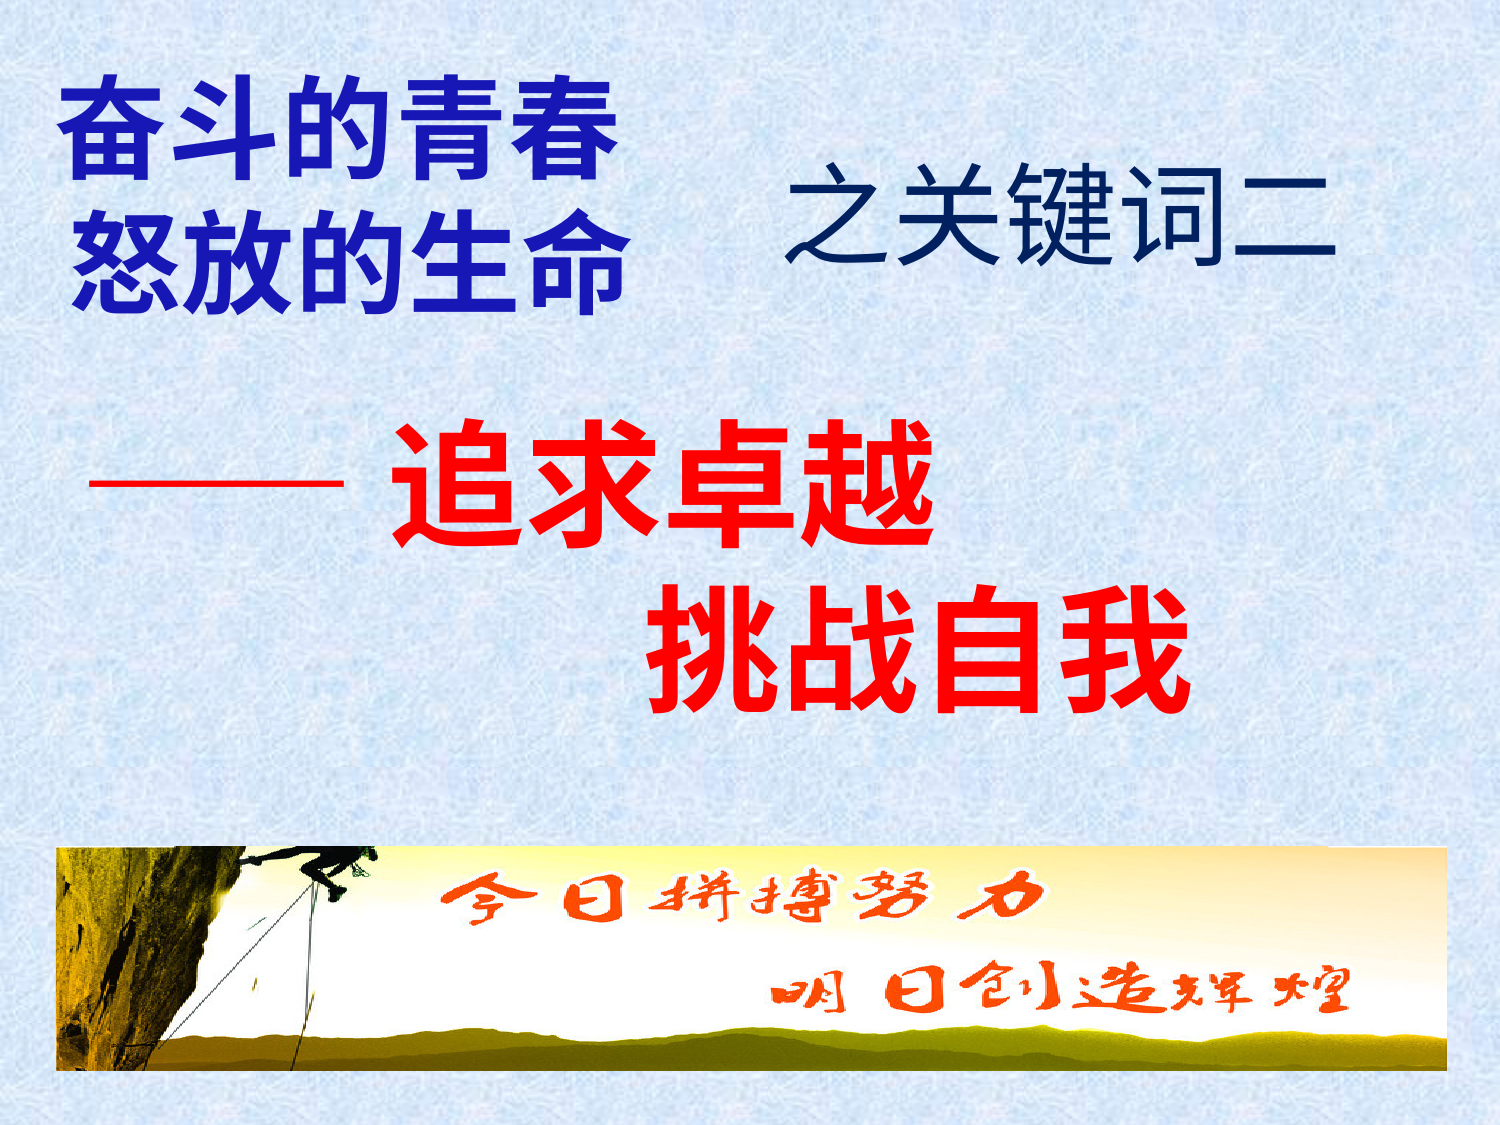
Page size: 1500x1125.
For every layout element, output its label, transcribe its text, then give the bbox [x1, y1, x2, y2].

text_box 奋斗的青春 怒放的生命 [40, 50, 664, 335]
text_box ——追求卓越 挑战自我 [64, 391, 1500, 736]
text_box 之关键词二 [764, 137, 1357, 287]
picture [0, 0, 1500, 1125]
